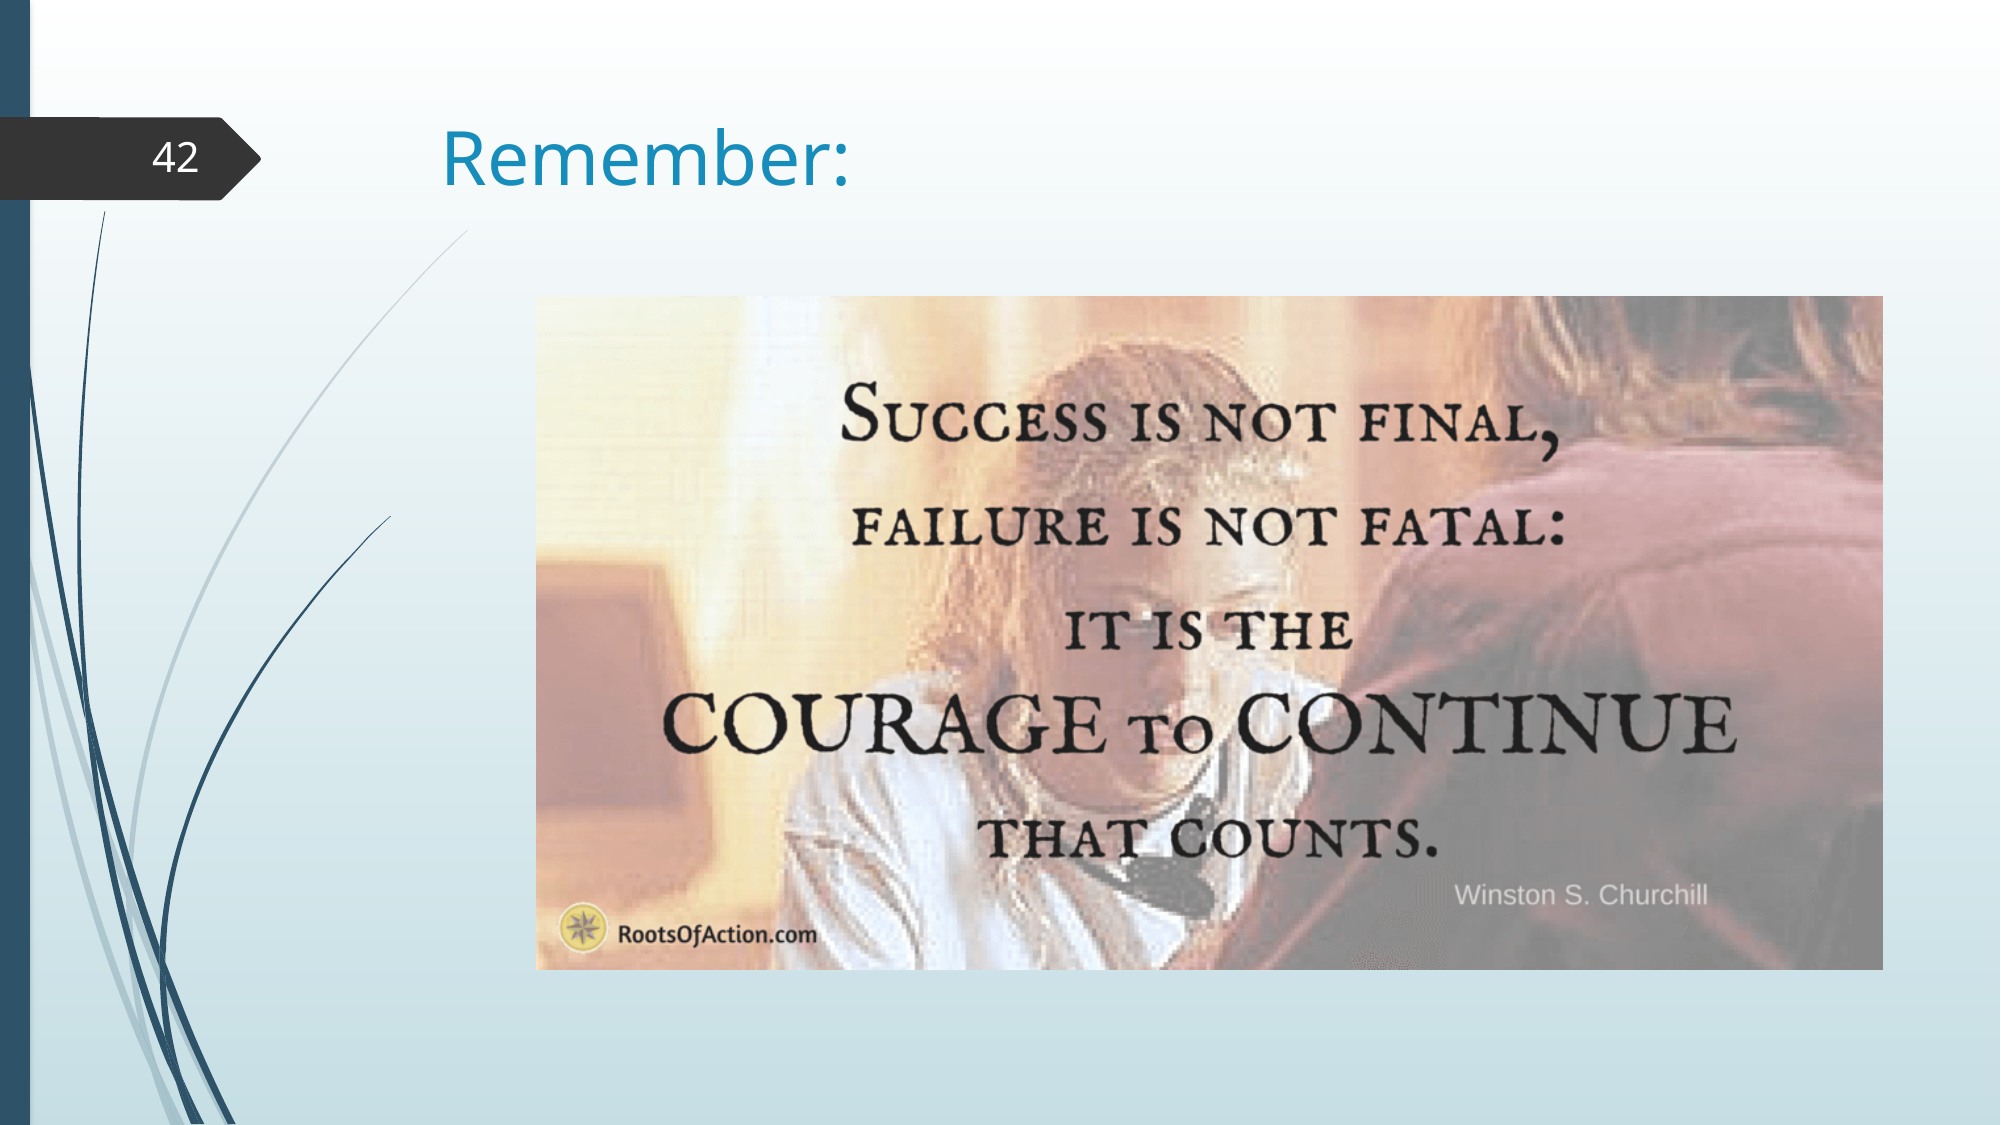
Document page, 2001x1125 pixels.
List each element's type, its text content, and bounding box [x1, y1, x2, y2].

title Remember: [425, 102, 1888, 313]
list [535, 296, 1883, 971]
slide_number 42 [87, 129, 216, 190]
